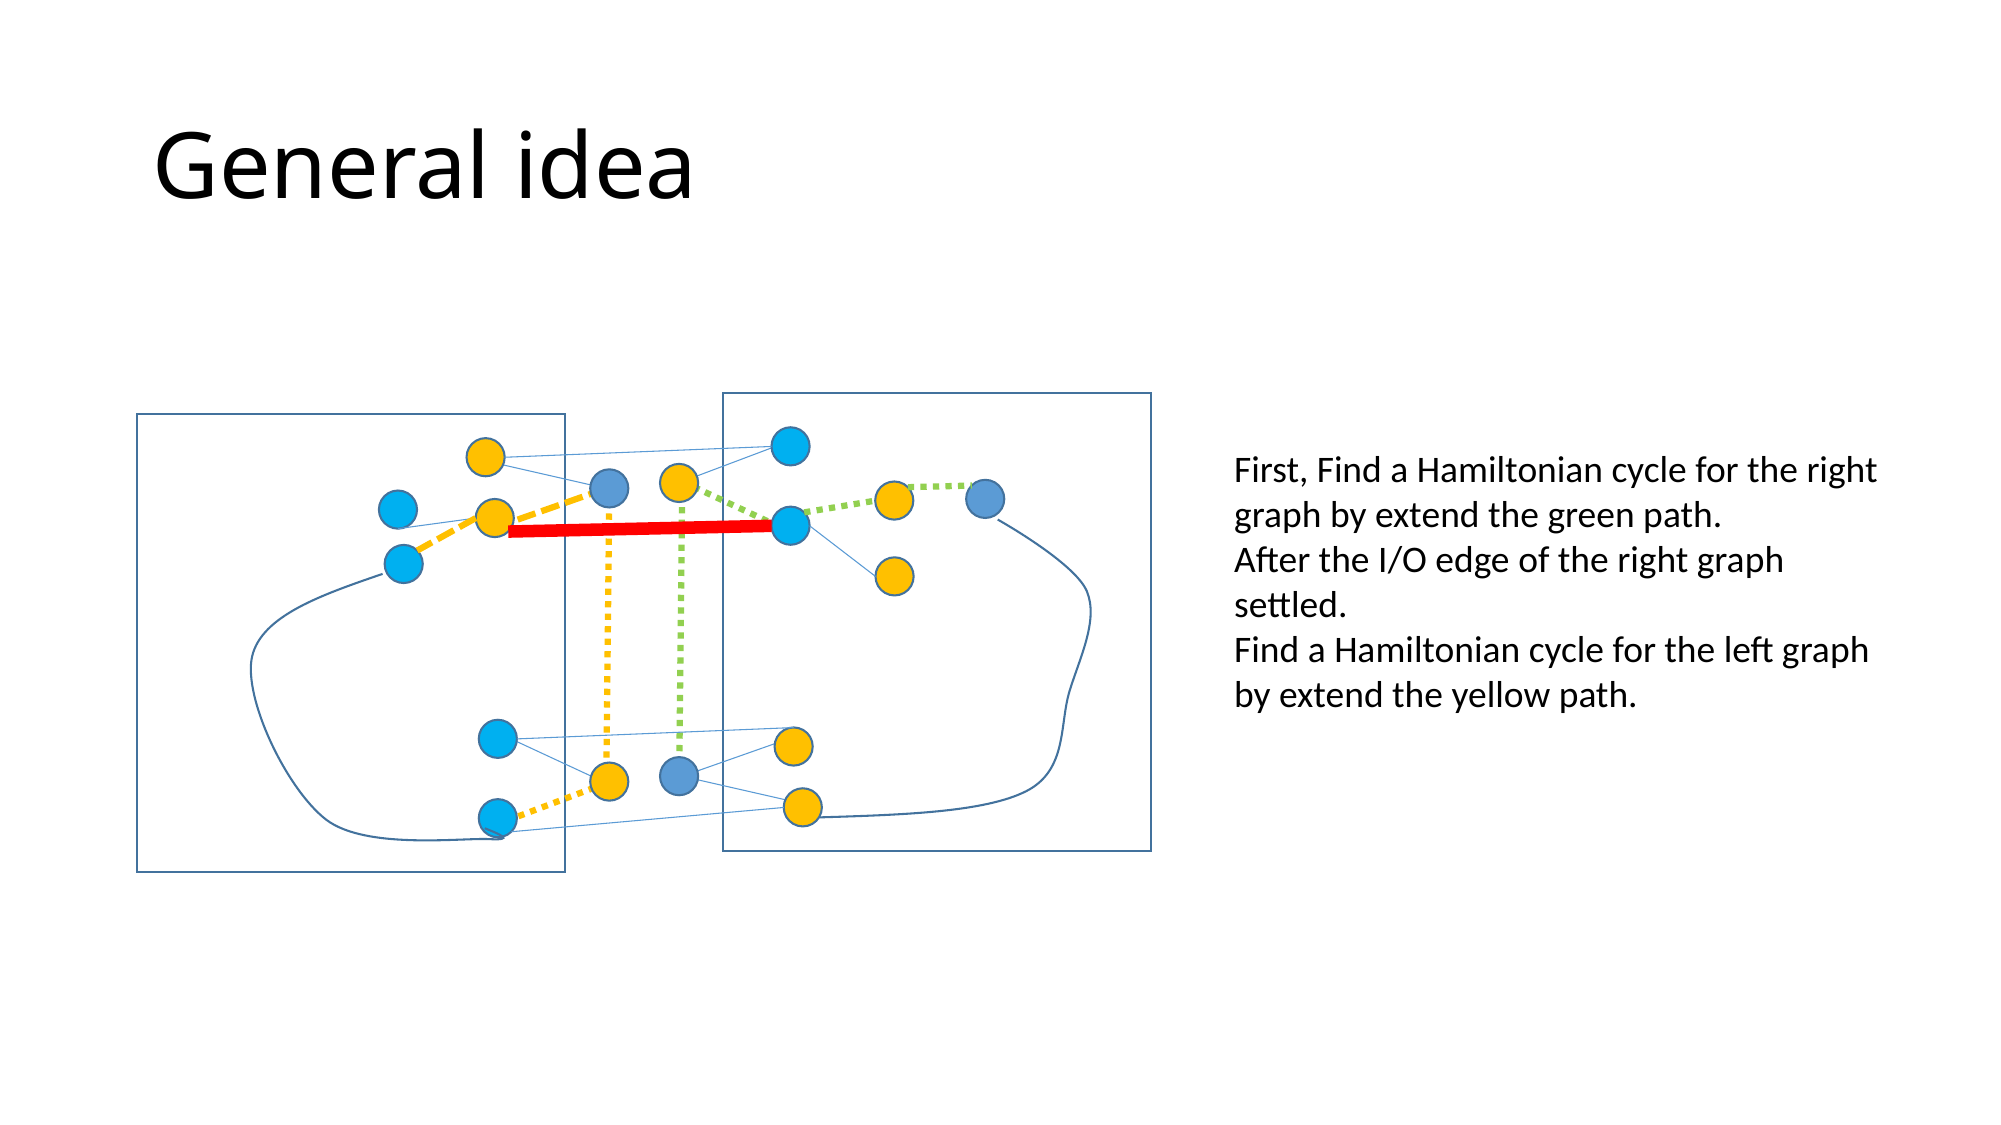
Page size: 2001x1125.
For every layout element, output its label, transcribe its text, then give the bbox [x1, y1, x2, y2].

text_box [137, 392, 1152, 872]
title General idea [137, 59, 1863, 278]
text_box First, Find a Hamiltonian cycle for the right graph by extend the green path. After the I/O edge of the right graph settled. Find a Hamiltonian cycle for the left graph by extend the yellow path. [1219, 438, 1922, 723]
